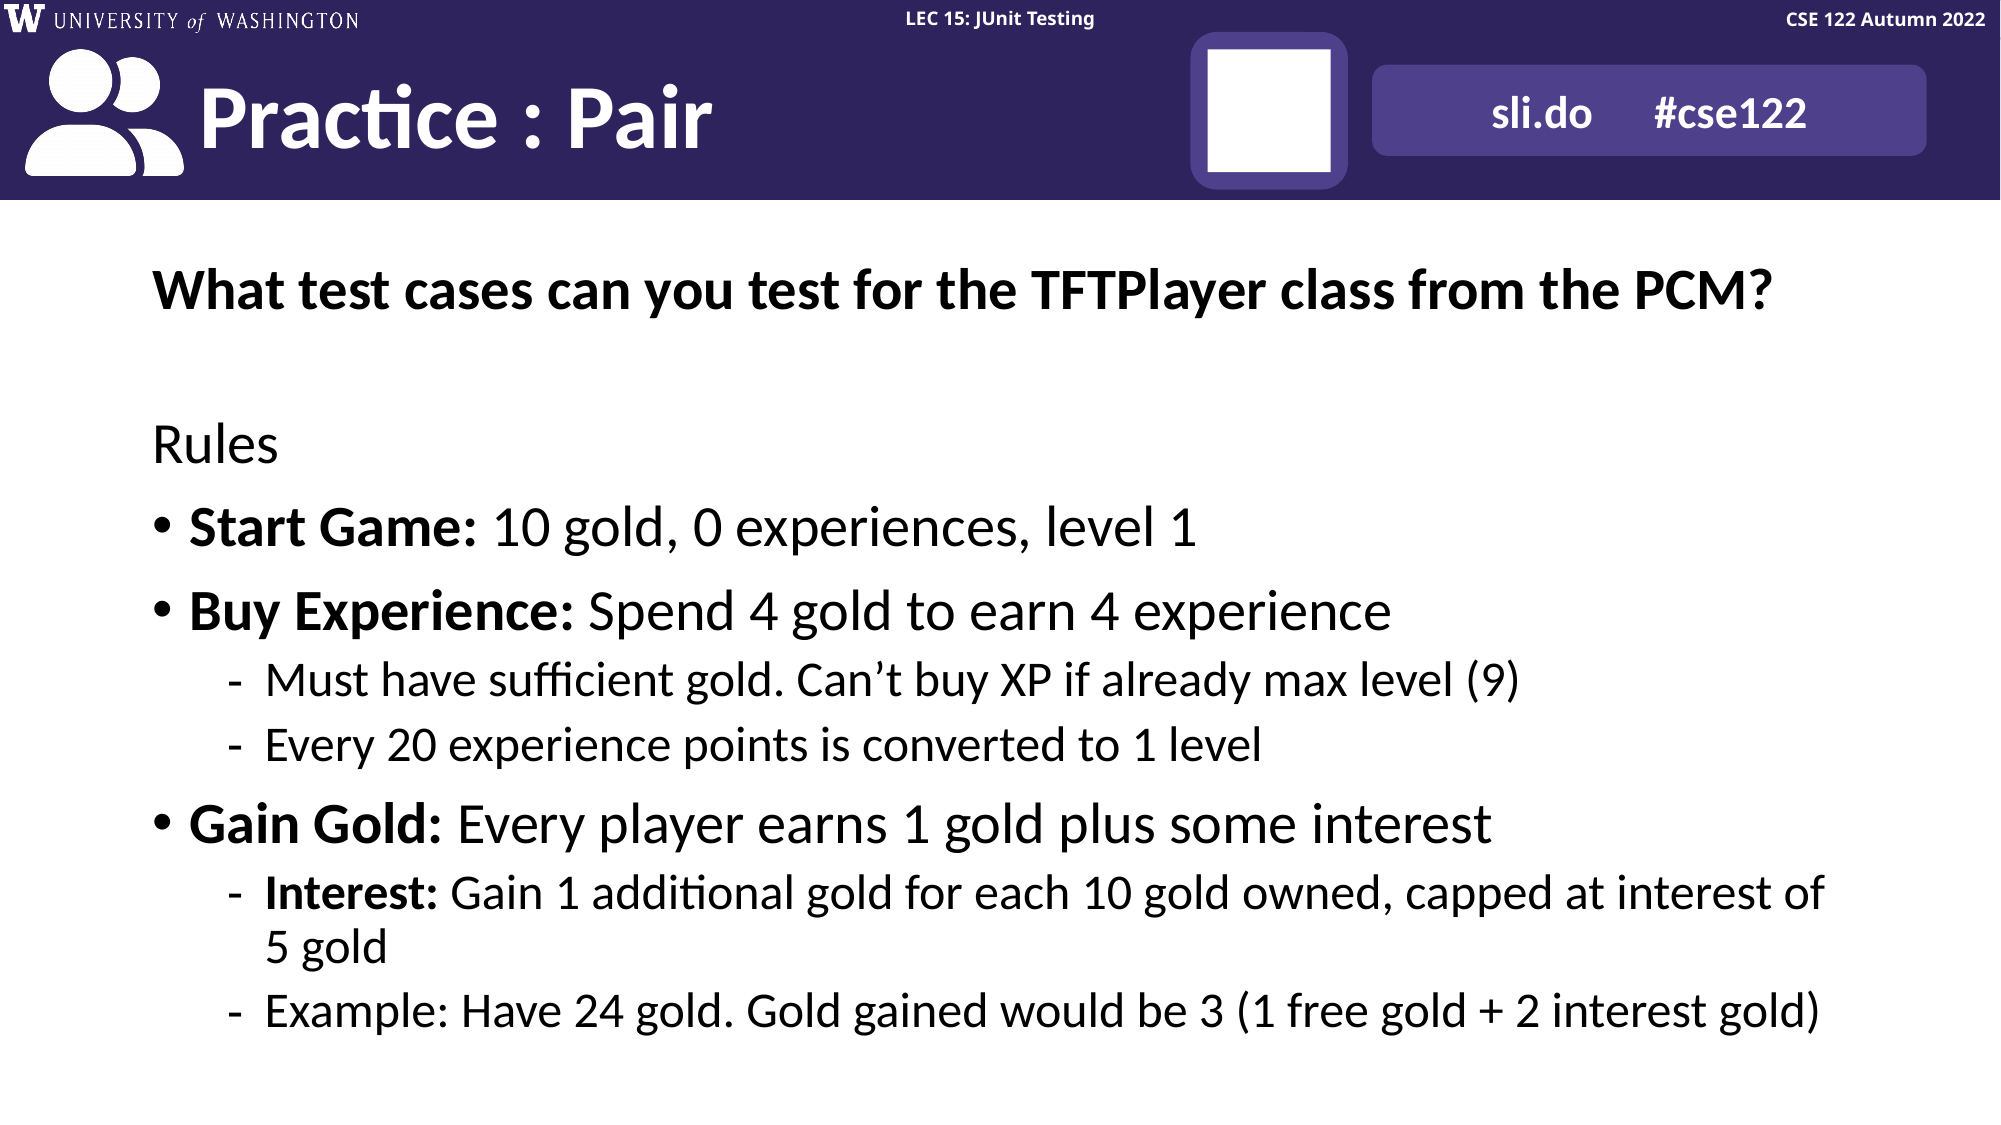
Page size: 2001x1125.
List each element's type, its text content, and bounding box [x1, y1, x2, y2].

text_box Rules Start Game: 10 gold, 0 experiences, level 1 Buy Experience: Spend 4 gold to earn 4 experience Must have sufficient gold. Can’t buy XP if already max level (9) Every 20 experience points is converted to 1 level Gain Gold: Every player earns 1 gold plus some interest Interest: Gain 1 additional gold for each 10 gold owned, capped at interest of 5 gold Example: Have 24 gold. Gold gained would be 3 (1 free gold + 2 interest gold) [137, 405, 1863, 1082]
title What test cases can you test for the TFTPlayer class from the PCM? [137, 227, 1863, 353]
text_box [126, 352, 1852, 1069]
picture [25, 49, 184, 176]
picture [4, 4, 358, 33]
